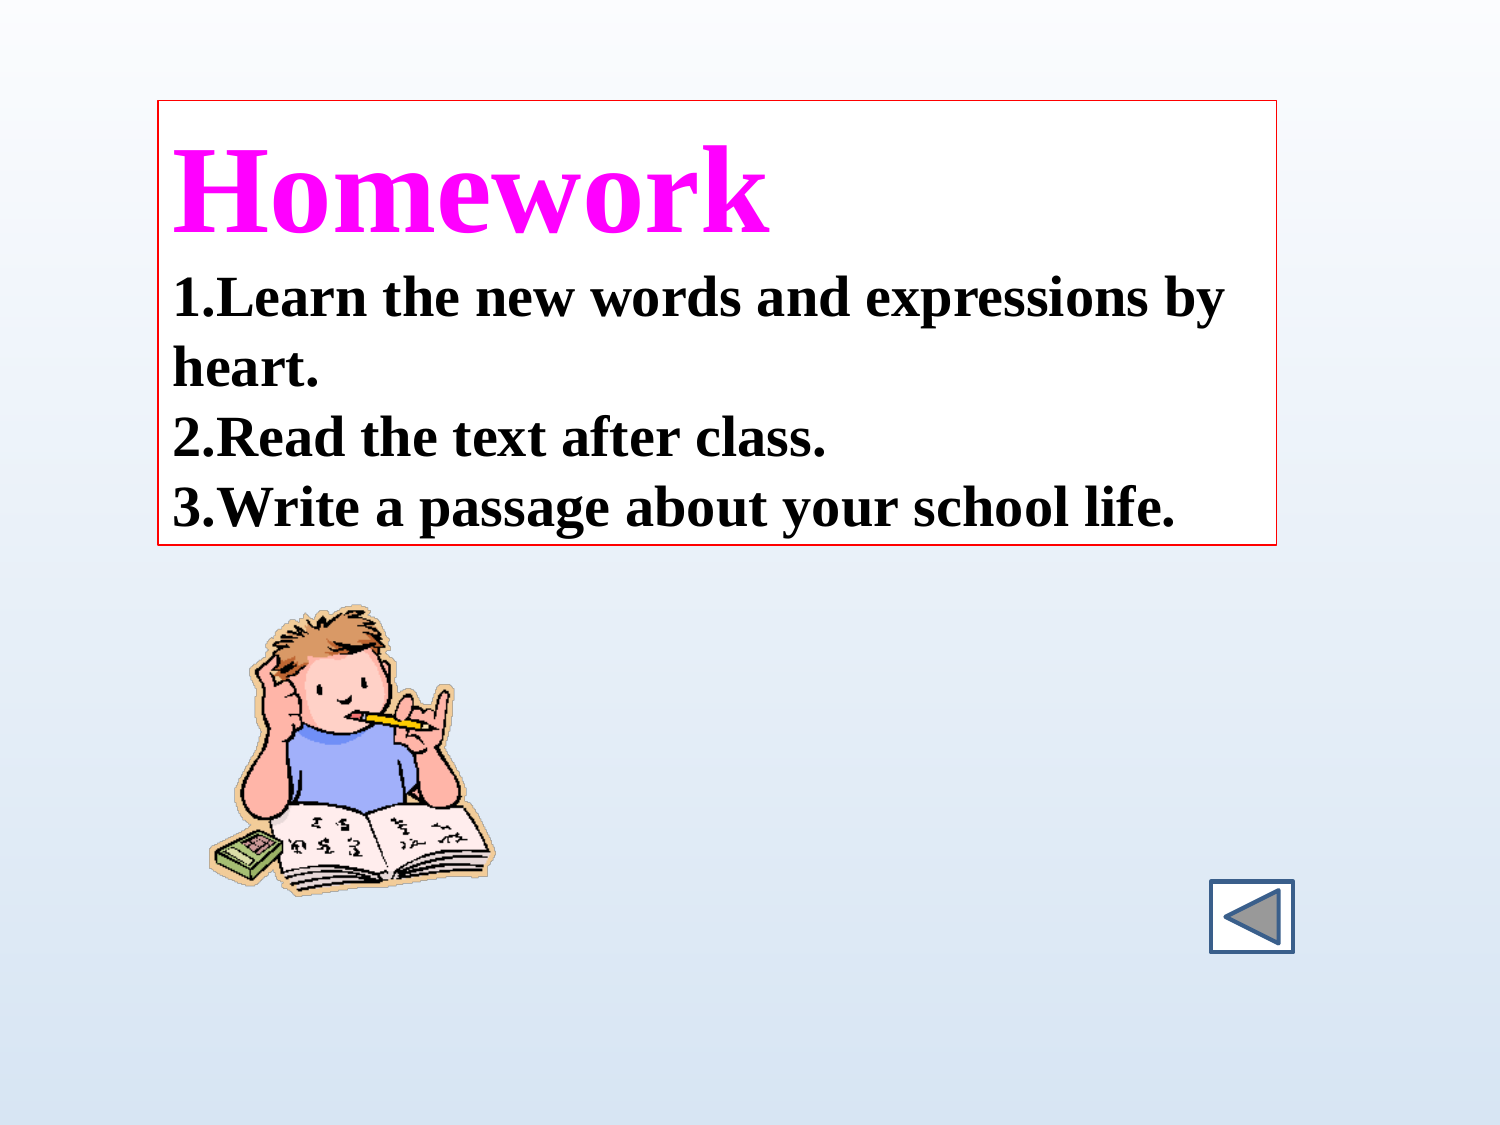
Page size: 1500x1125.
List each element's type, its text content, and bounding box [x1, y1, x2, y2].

text_box Homework 1.Learn the new words and expressions by heart. 2.Read the text after class. 3.Write a passage about your school life. [157, 100, 1277, 546]
picture [208, 600, 500, 901]
text_box [1209, 879, 1295, 954]
